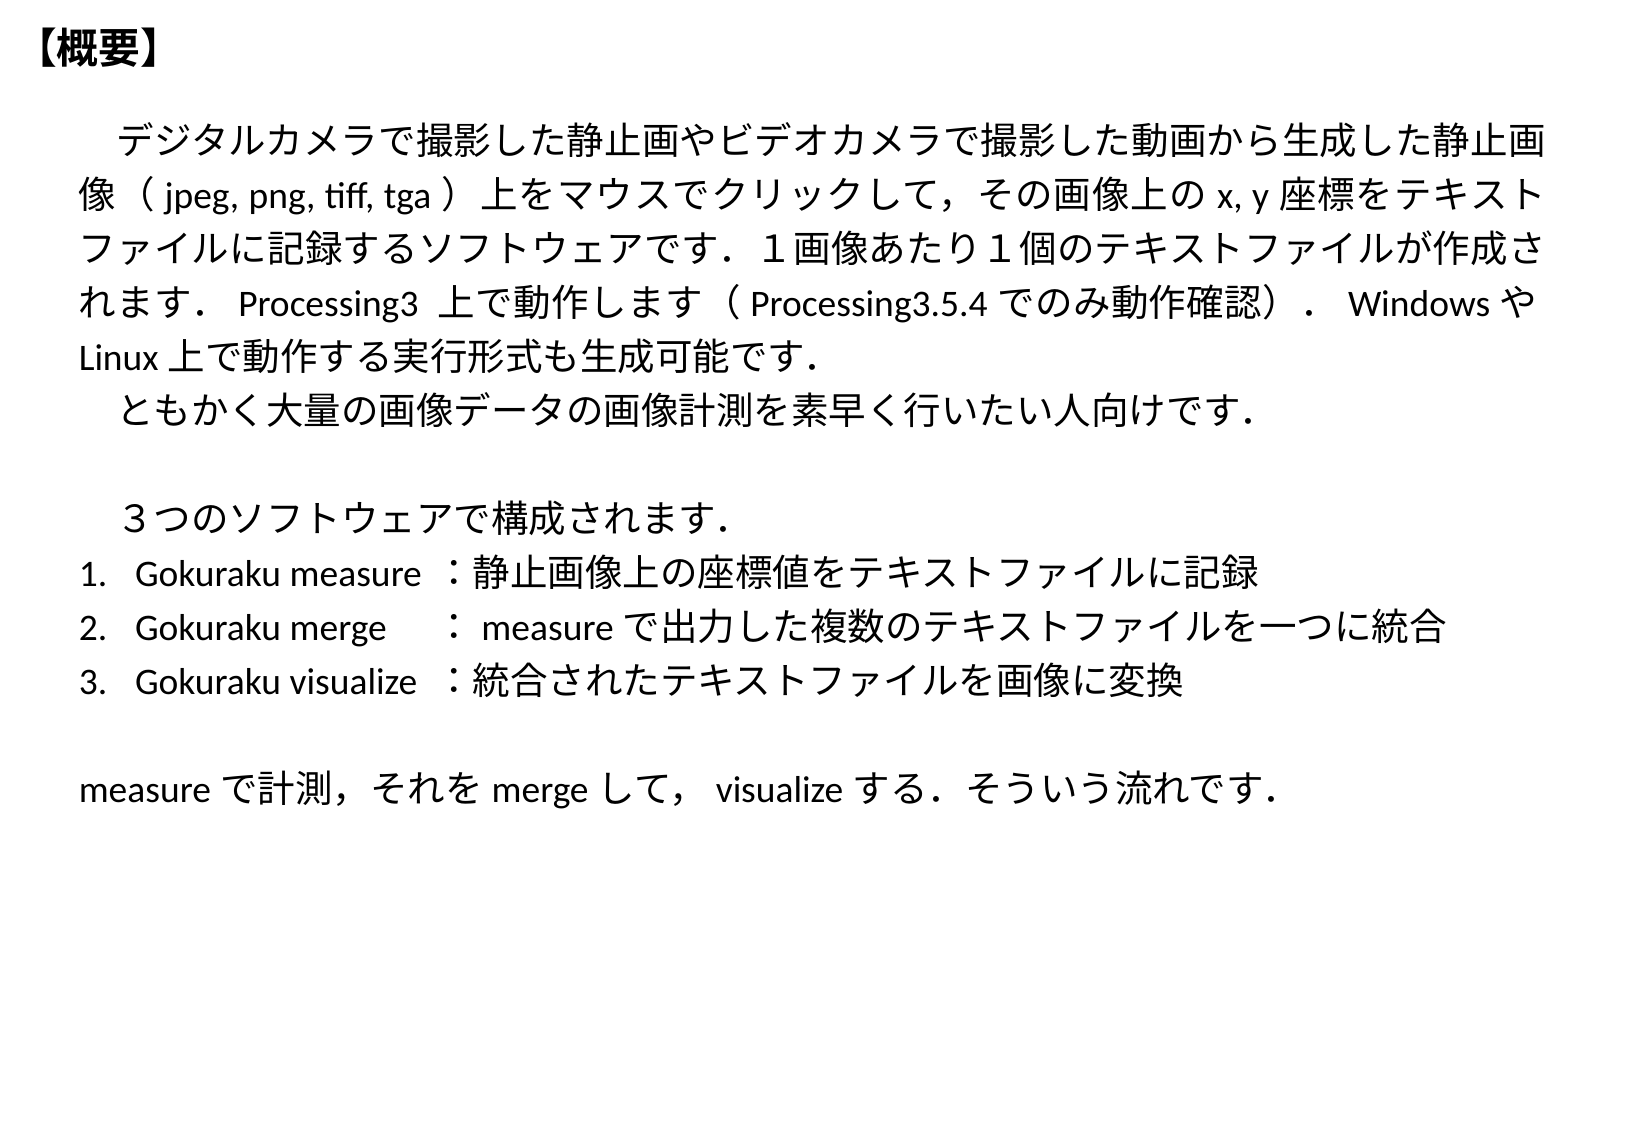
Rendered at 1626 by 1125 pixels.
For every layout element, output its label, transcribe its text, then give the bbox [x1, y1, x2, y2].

text_box デジタルカメラで撮影した静止画やビデオカメラで撮影した動画から生成した静止画像（jpeg, png, tiff, tga）上をマウスでクリックして，その画像上のx, y座標をテキストファイルに記録するソフトウェアです．１画像あたり１個のテキストファイルが作成されます．Processing3 上で動作します（Processing3.5.4でのみ動作確認）．WindowsやLinux上で動作する実行形式も生成可能です． ともかく大量の画像データの画像計測を素早く行いたい人向けです． ３つのソフトウェアで構成されます． Gokuraku measure ：静止画像上の座標値をテキストファイルに記録 Gokuraku merge ：measureで出力した複数のテキストファイルを一つに統合 Gokuraku visualize ：統合されたテキストファイルを画像に変換 measureで計測，それをmergeして，visualizeする．そういう流れです． [63, 100, 1561, 872]
title 【概要】 [0, 0, 1625, 101]
